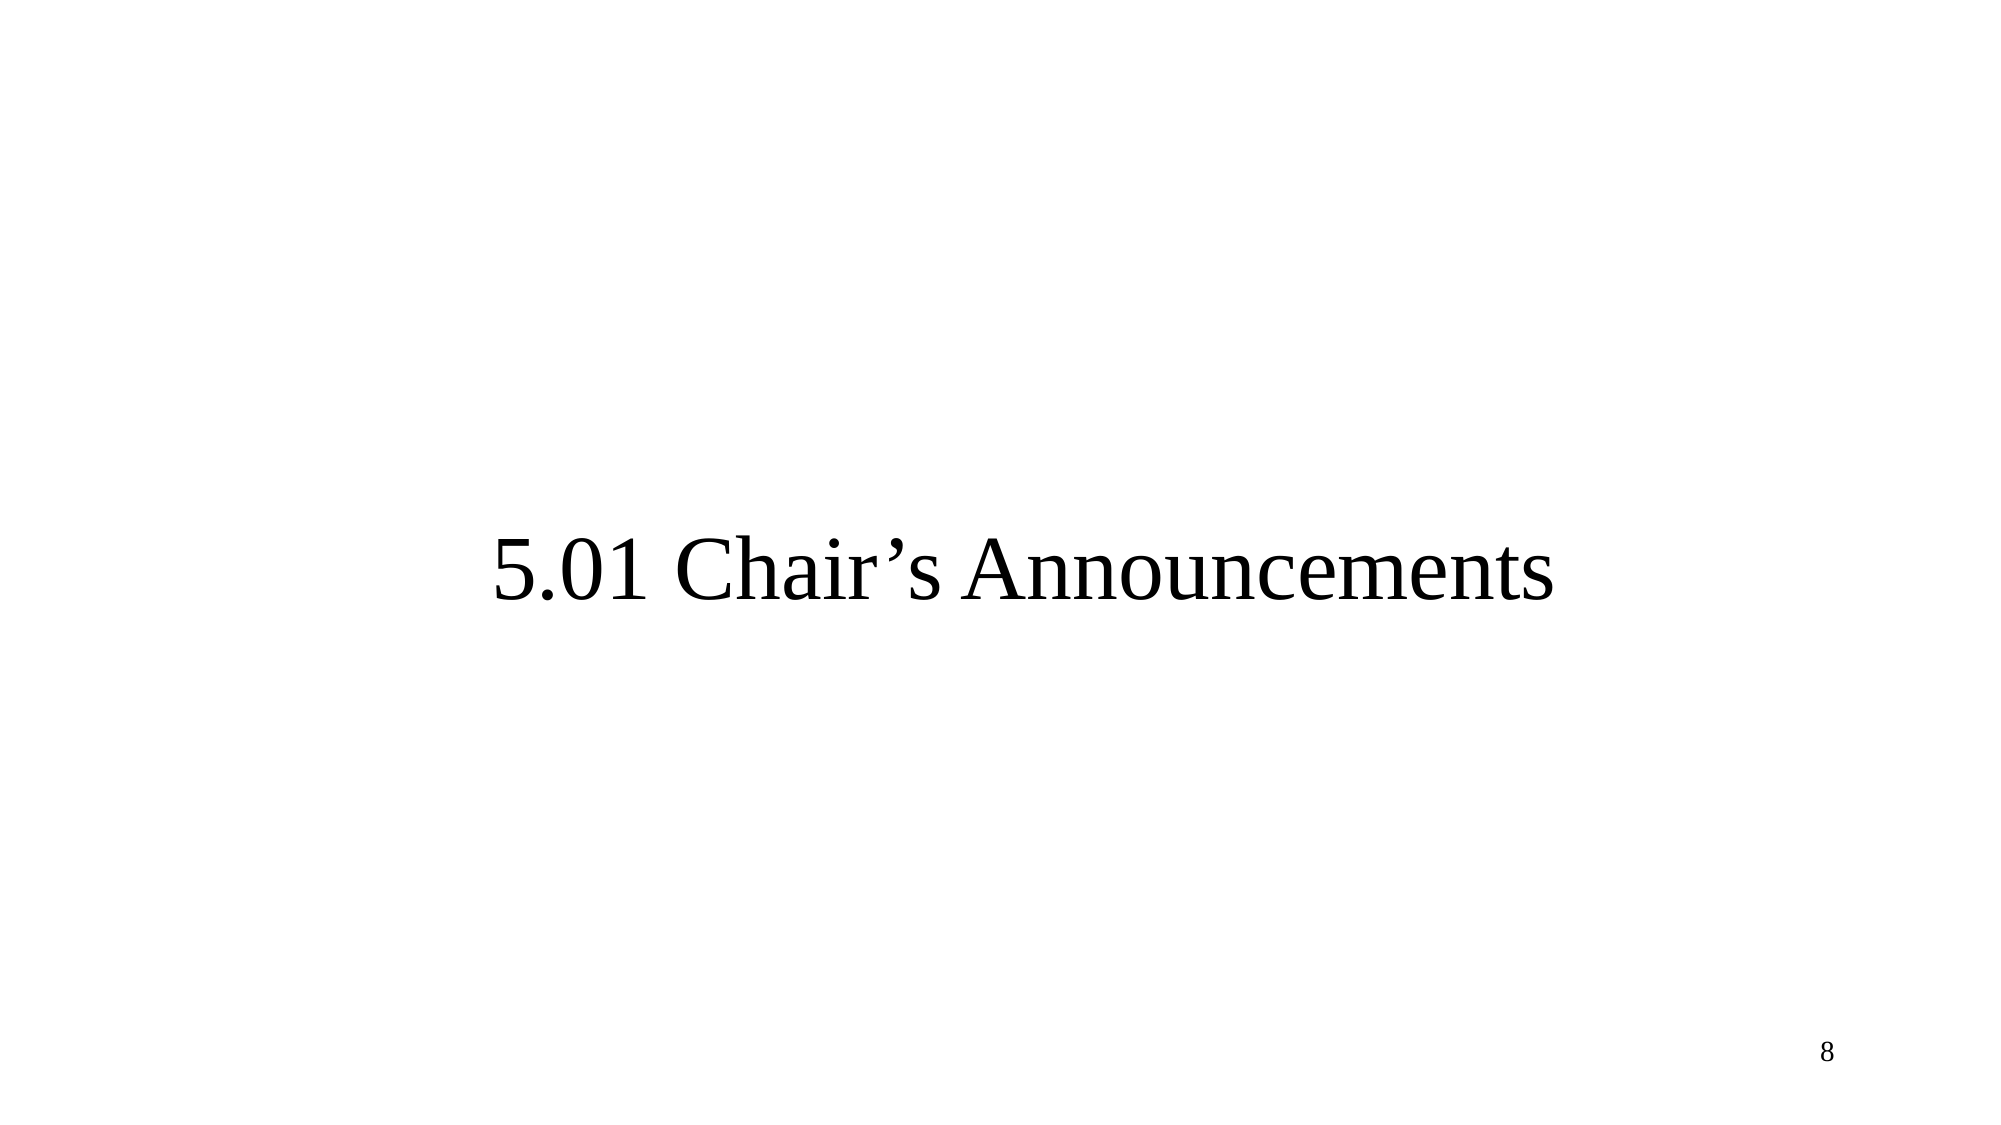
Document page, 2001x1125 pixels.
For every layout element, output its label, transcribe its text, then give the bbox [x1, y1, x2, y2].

slide_number 8 [1433, 1024, 1851, 1101]
title 5.01 Chair’s Announcements [174, 468, 1876, 657]
